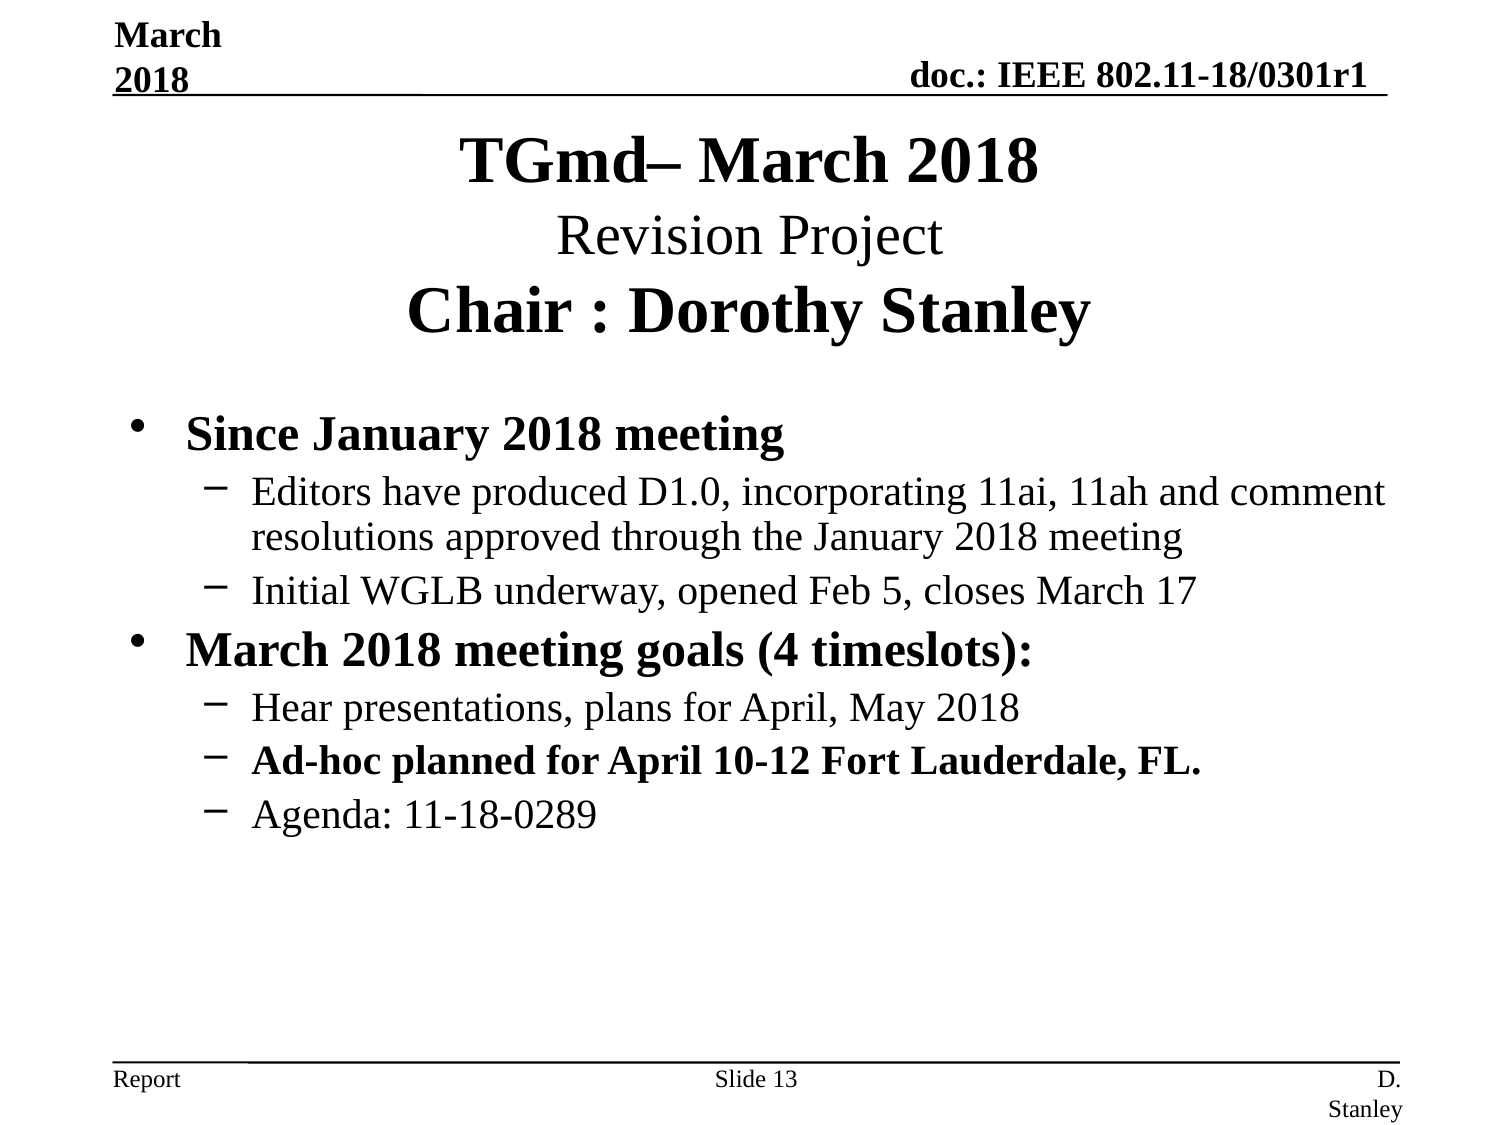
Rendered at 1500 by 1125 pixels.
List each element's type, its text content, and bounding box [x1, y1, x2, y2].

list Since January 2018 meeting Editors have produced D1.0, incorporating 11ai, 11ah and comment resolutions approved through the January 2018 meeting Initial WGLB underway, opened Feb 5, closes March 17 March 2018 meeting goals (4 timeslots): Hear presentations, plans for April, May 2018 Ad-hoc planned for April 10-12 Fort Lauderdale, FL. Agenda: 11-18-0289 [114, 399, 1465, 1050]
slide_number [114, 54, 269, 100]
footer D. Stanley, HP Enterprise [1325, 1062, 1402, 1093]
title TGmd– March 2018 Revision Project Chair : Dorothy Stanley [112, 125, 1388, 338]
slide_number Slide 13 [712, 1062, 800, 1093]
